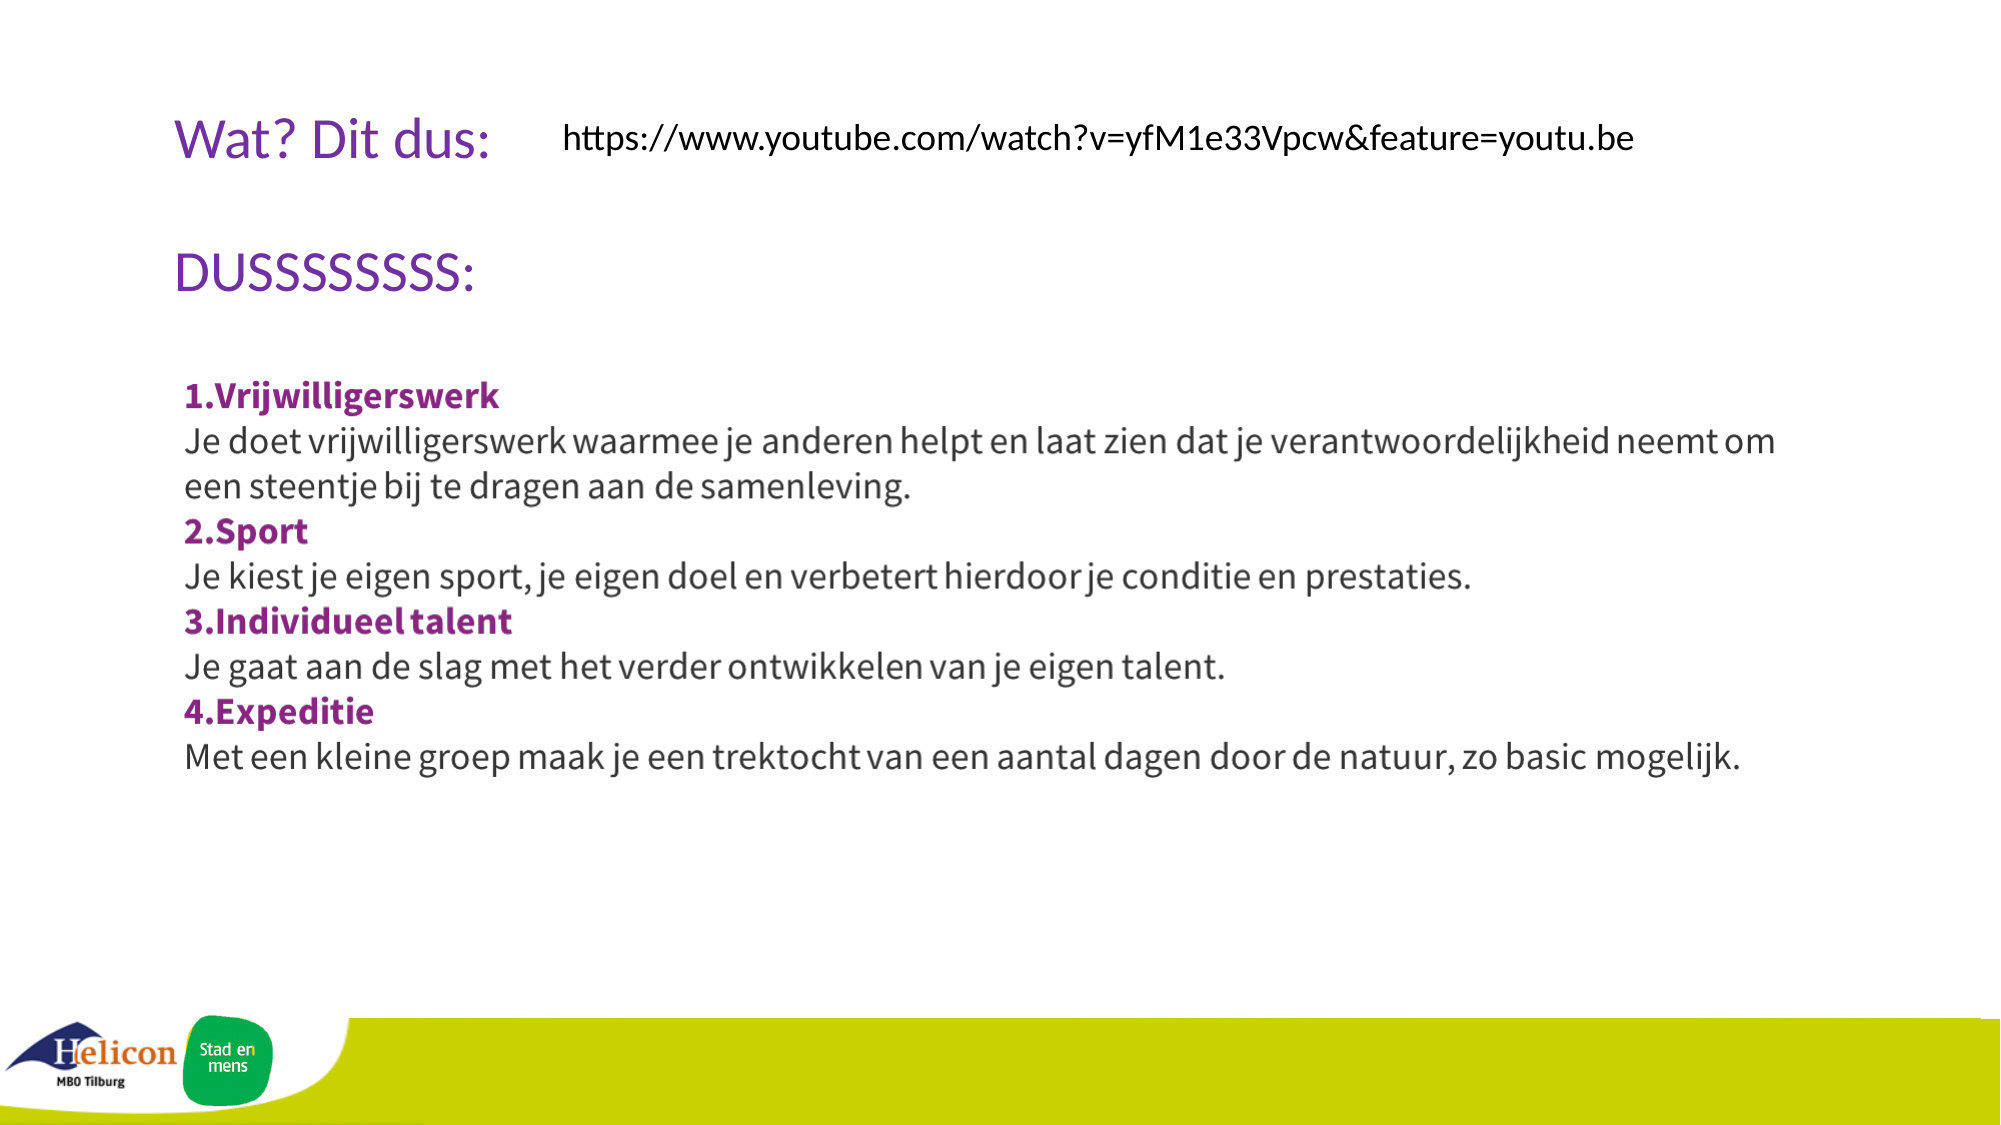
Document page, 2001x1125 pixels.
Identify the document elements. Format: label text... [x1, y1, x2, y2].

text_box Wat? Dit dus: [160, 93, 796, 178]
text_box https://www.youtube.com/watch?v=yfM1e33Vpcw&feature=youtu.be [796, 105, 2000, 166]
text_box DUSSSSSSSS: [159, 226, 716, 311]
picture [0, 1013, 424, 1125]
picture [160, 359, 1810, 802]
